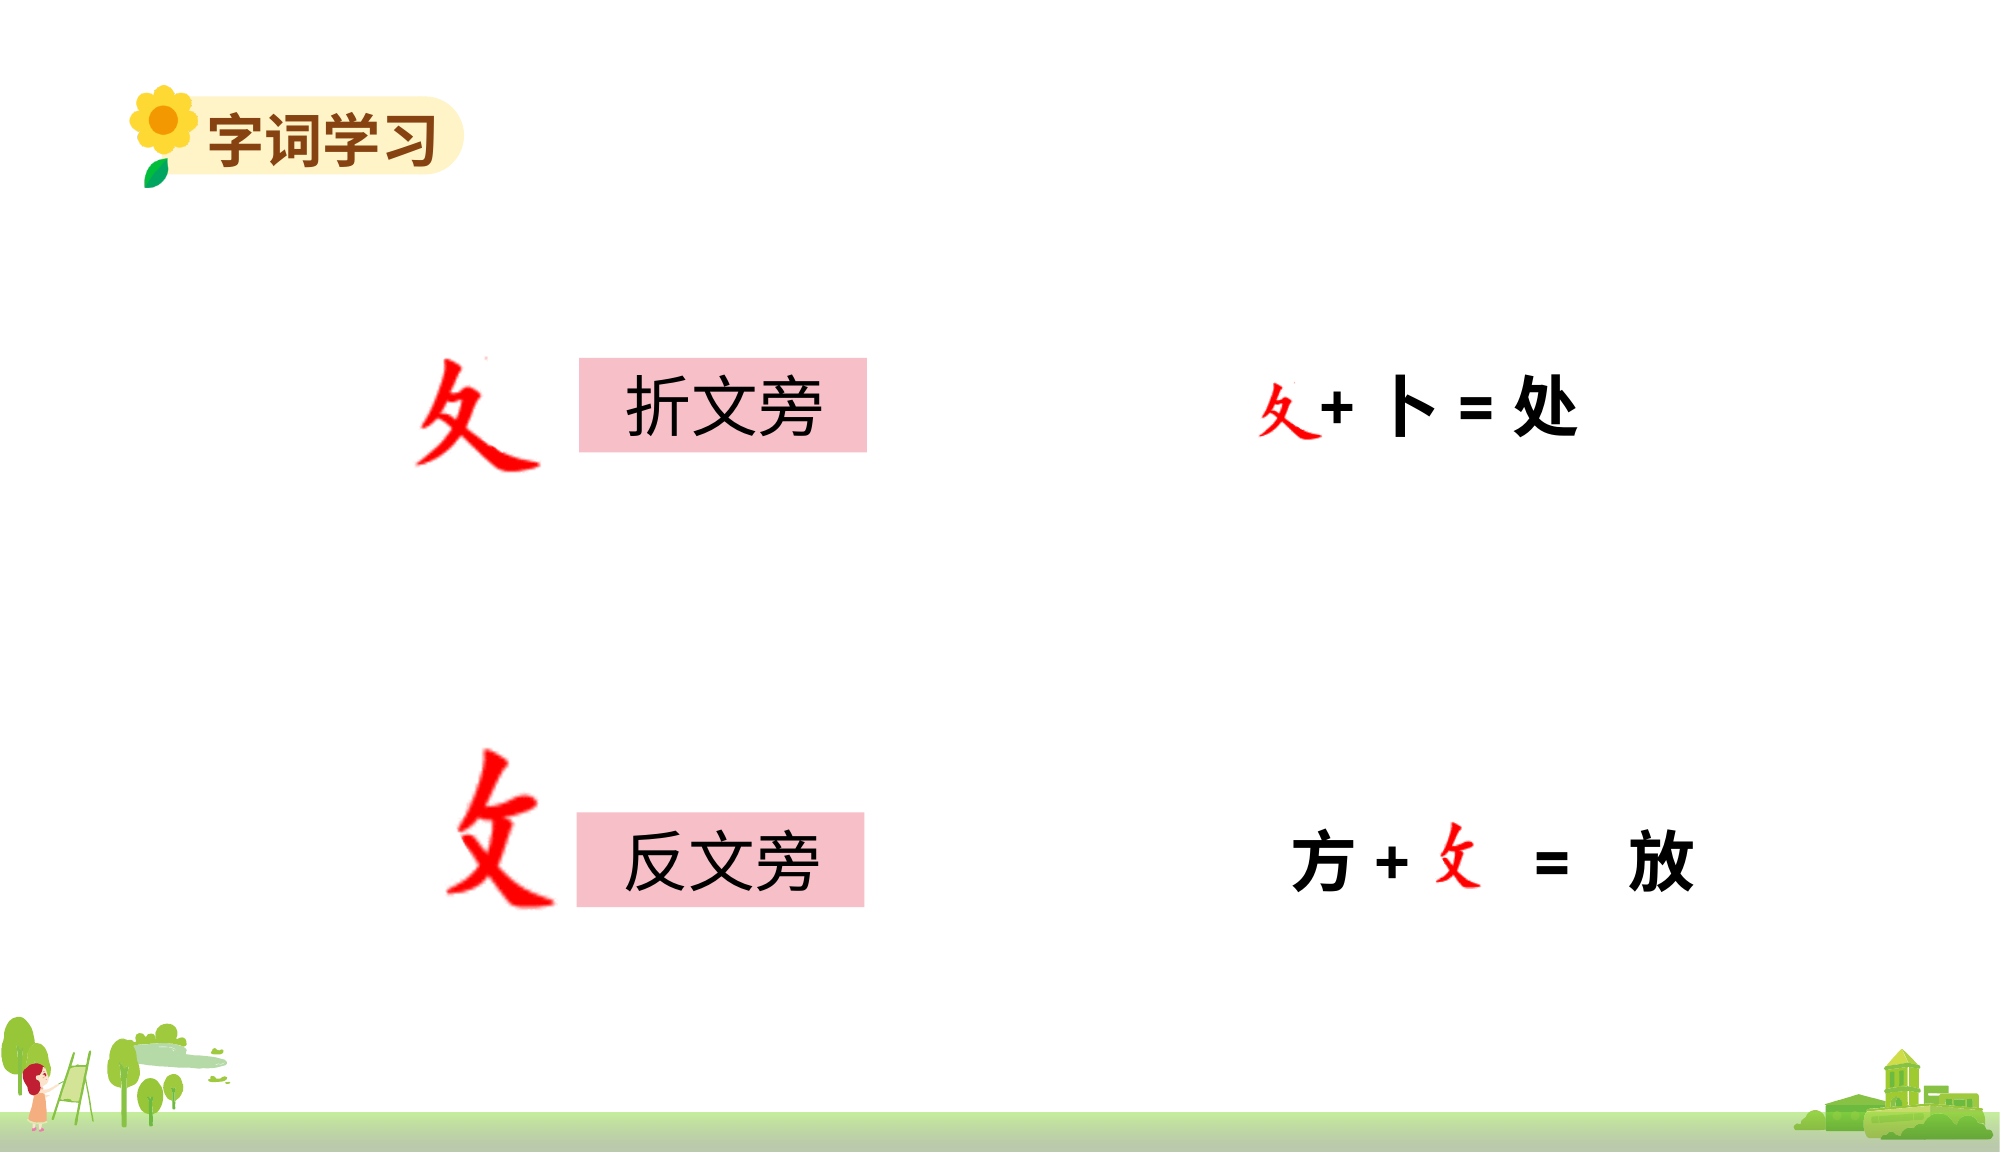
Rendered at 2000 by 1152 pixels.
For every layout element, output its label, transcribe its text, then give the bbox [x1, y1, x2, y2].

picture [1409, 812, 1502, 896]
text_box 反文旁 [607, 812, 865, 908]
picture [383, 726, 607, 928]
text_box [129, 85, 465, 188]
text_box +卜=处 [1182, 357, 1594, 453]
text_box 折文旁 [579, 357, 867, 453]
picture [383, 310, 577, 501]
text_box 方+ = 放 [1275, 812, 1711, 908]
picture [1242, 358, 1340, 454]
